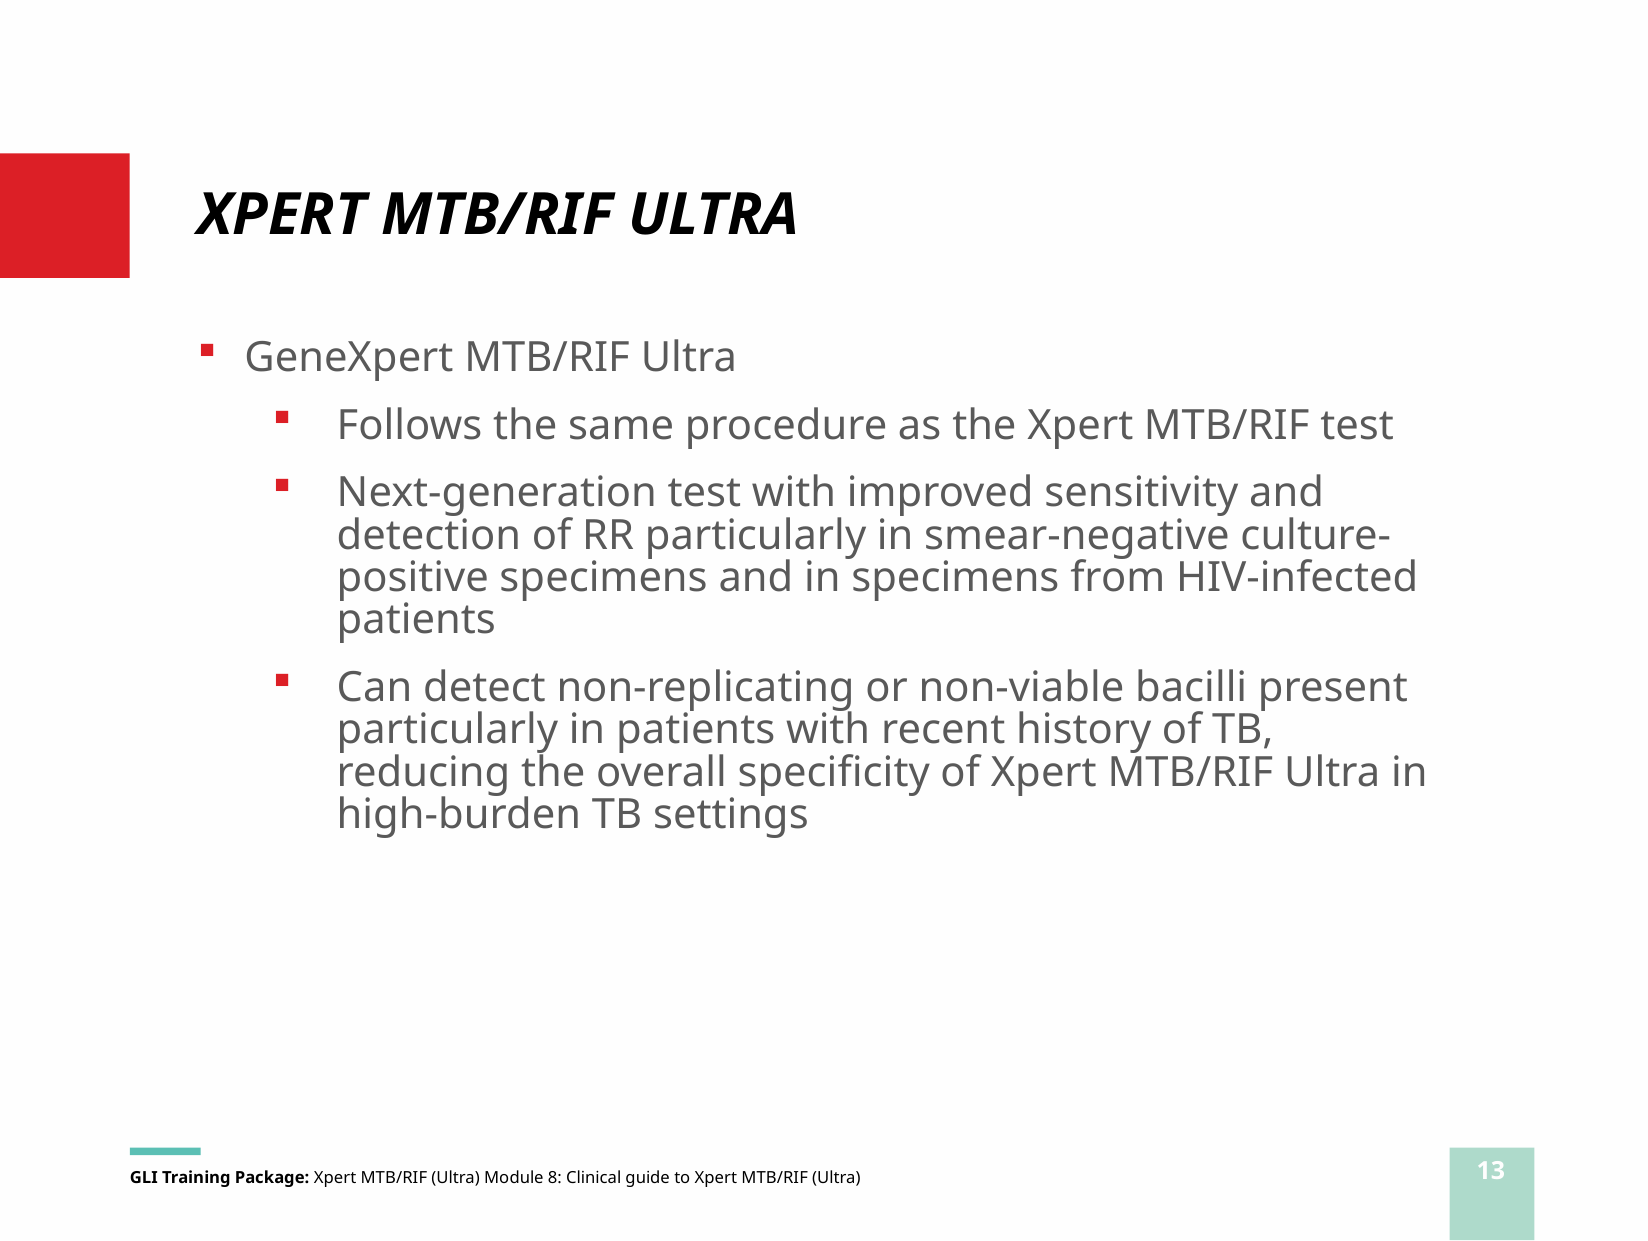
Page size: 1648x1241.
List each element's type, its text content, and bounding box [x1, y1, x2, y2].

title XPERT MTB/RIF ULTRA [197, 153, 1450, 278]
list GeneXpert MTB/RIF Ultra Follows the same procedure as the Xpert MTB/RIF test Next-generation test with improved sensitivity and detection of RR particularly in smear-negative culture-positive specimens and in specimens from HIV-infected patients Can detect non-replicating or non-viable bacilli present particularly in patients with recent history of TB, reducing the overall specificity of Xpert MTB/RIF Ultra in high-burden TB settings [197, 330, 1450, 1087]
